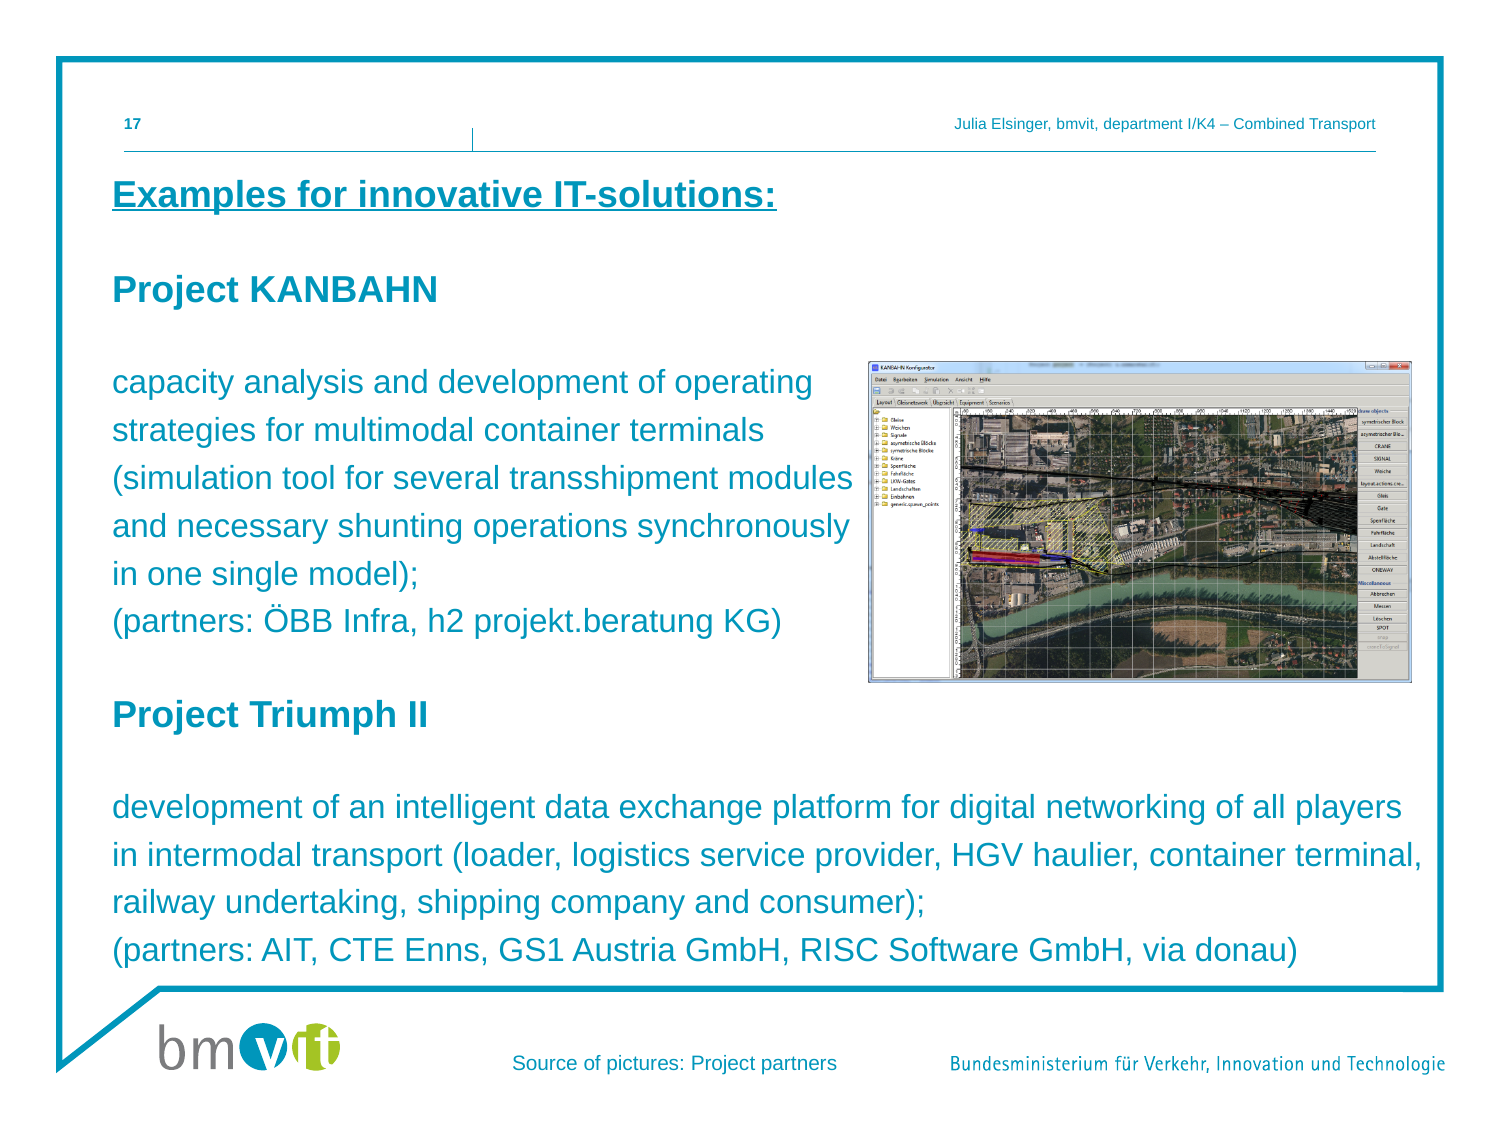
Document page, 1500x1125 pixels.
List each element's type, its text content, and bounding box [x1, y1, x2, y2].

text_box Source of pictures: Project partners [497, 1041, 853, 1082]
slide_number 17 [123, 113, 160, 138]
footer Julia Elsinger, bmvit, department I/K4 – Combined Transport [901, 113, 1376, 138]
list Examples for innovative IT-solutions: Project KANBAHN capacity analysis and development of operating strategies for multimodal container terminals (simulation tool for several transshipment modules and necessary shunting operations synchronously in one single model); (partners: ÖBB Infra, h2 projekt.beratung KG) Project Triumph II development of an intelligent data exchange platform for digital networking of all players in intermodal transport (loader, logistics service provider, HGV haulier, container terminal, railway undertaking, shipping company and consumer); (partners: AIT, CTE Enns, GS1 Austria GmbH, RISC Software GmbH, via donau) [112, 160, 1436, 988]
picture [867, 361, 1413, 684]
